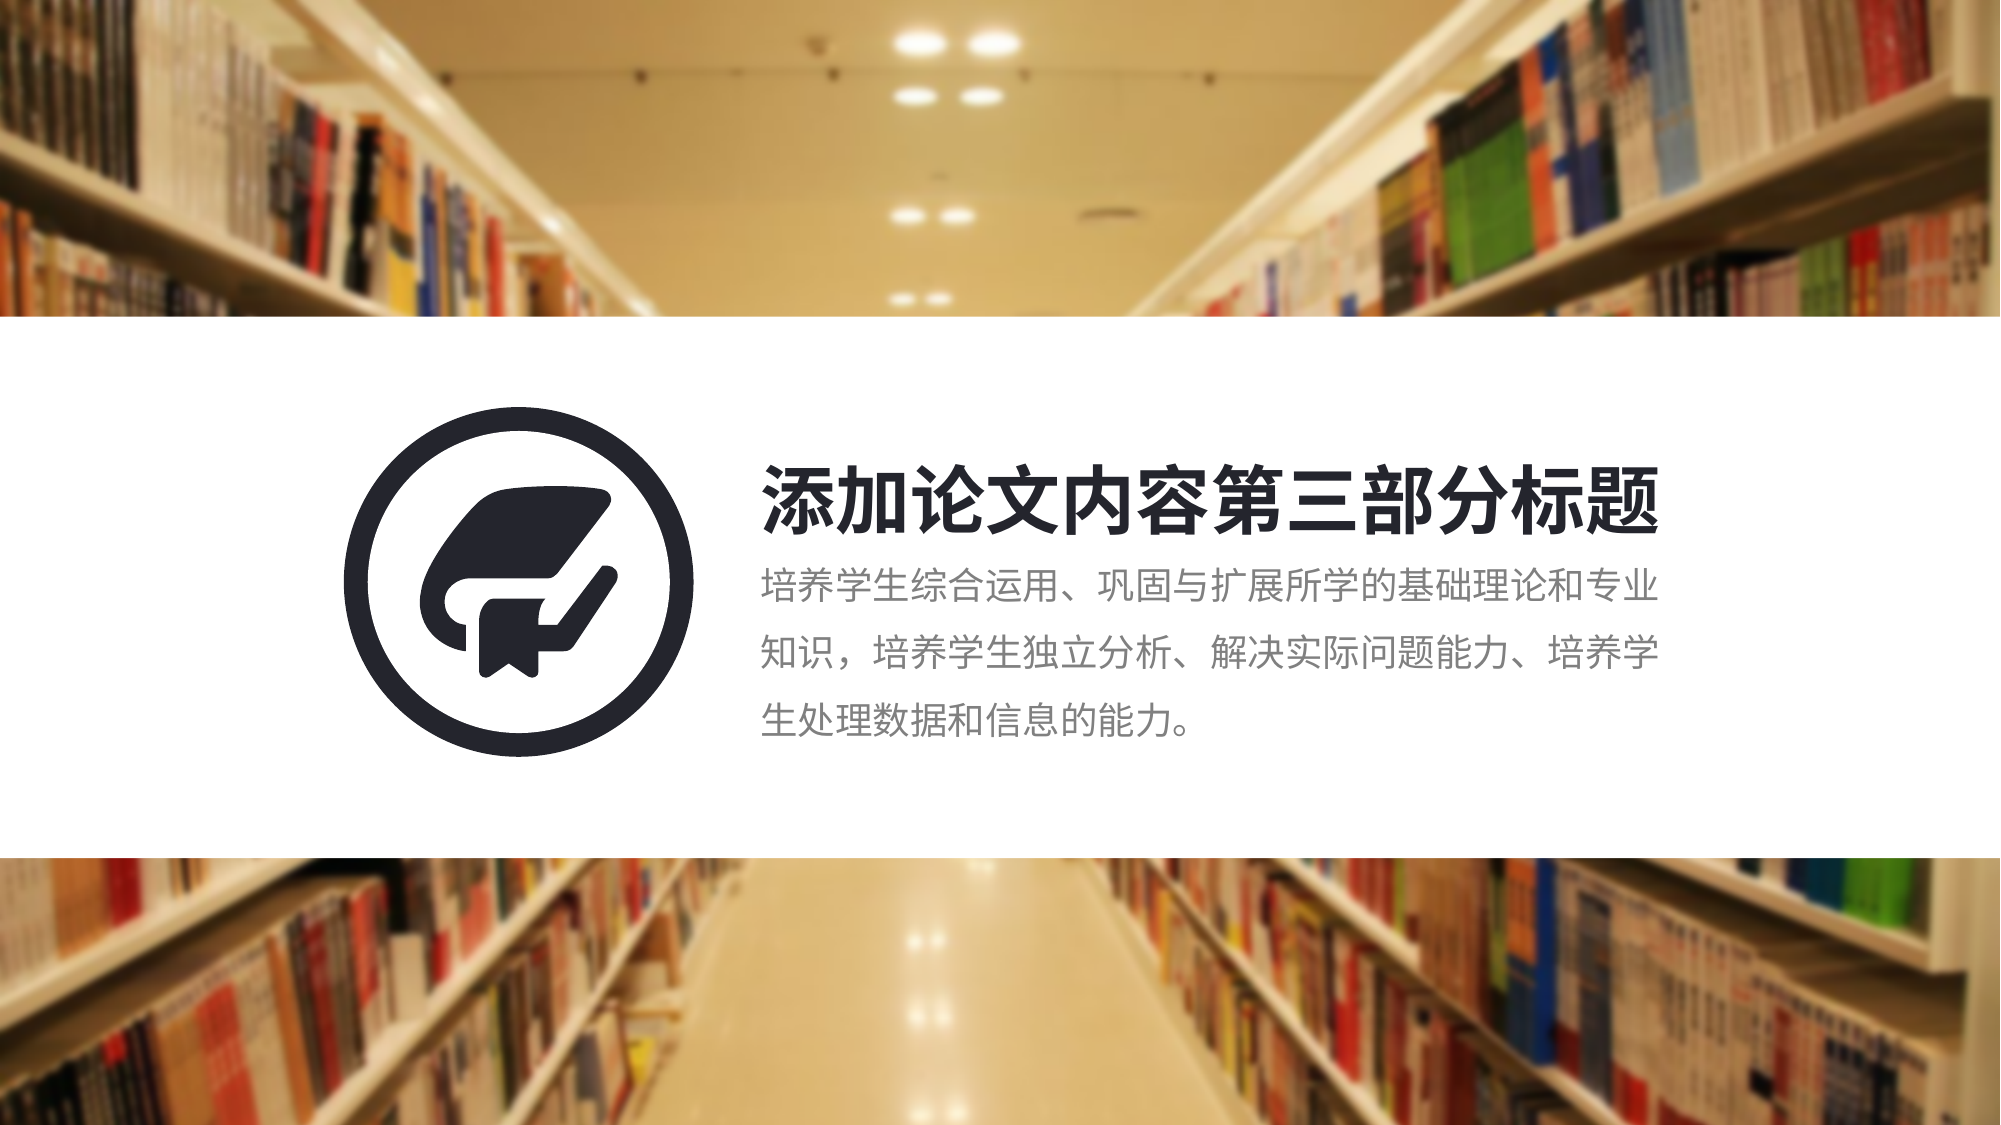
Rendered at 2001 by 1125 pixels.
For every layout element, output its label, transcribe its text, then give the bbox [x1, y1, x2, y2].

text_box [0, 316, 2000, 859]
text_box 添加论文内容第三部分标题 [745, 400, 1682, 531]
picture [0, 859, 2000, 1125]
text_box 培养学生综合运用、巩固与扩展所学的基础理论和专业知识，培养学生独立分析、解决实际问题能力、培养学生处理数据和信息的能力。 [745, 531, 1682, 749]
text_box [343, 407, 694, 757]
picture [0, 0, 2000, 316]
